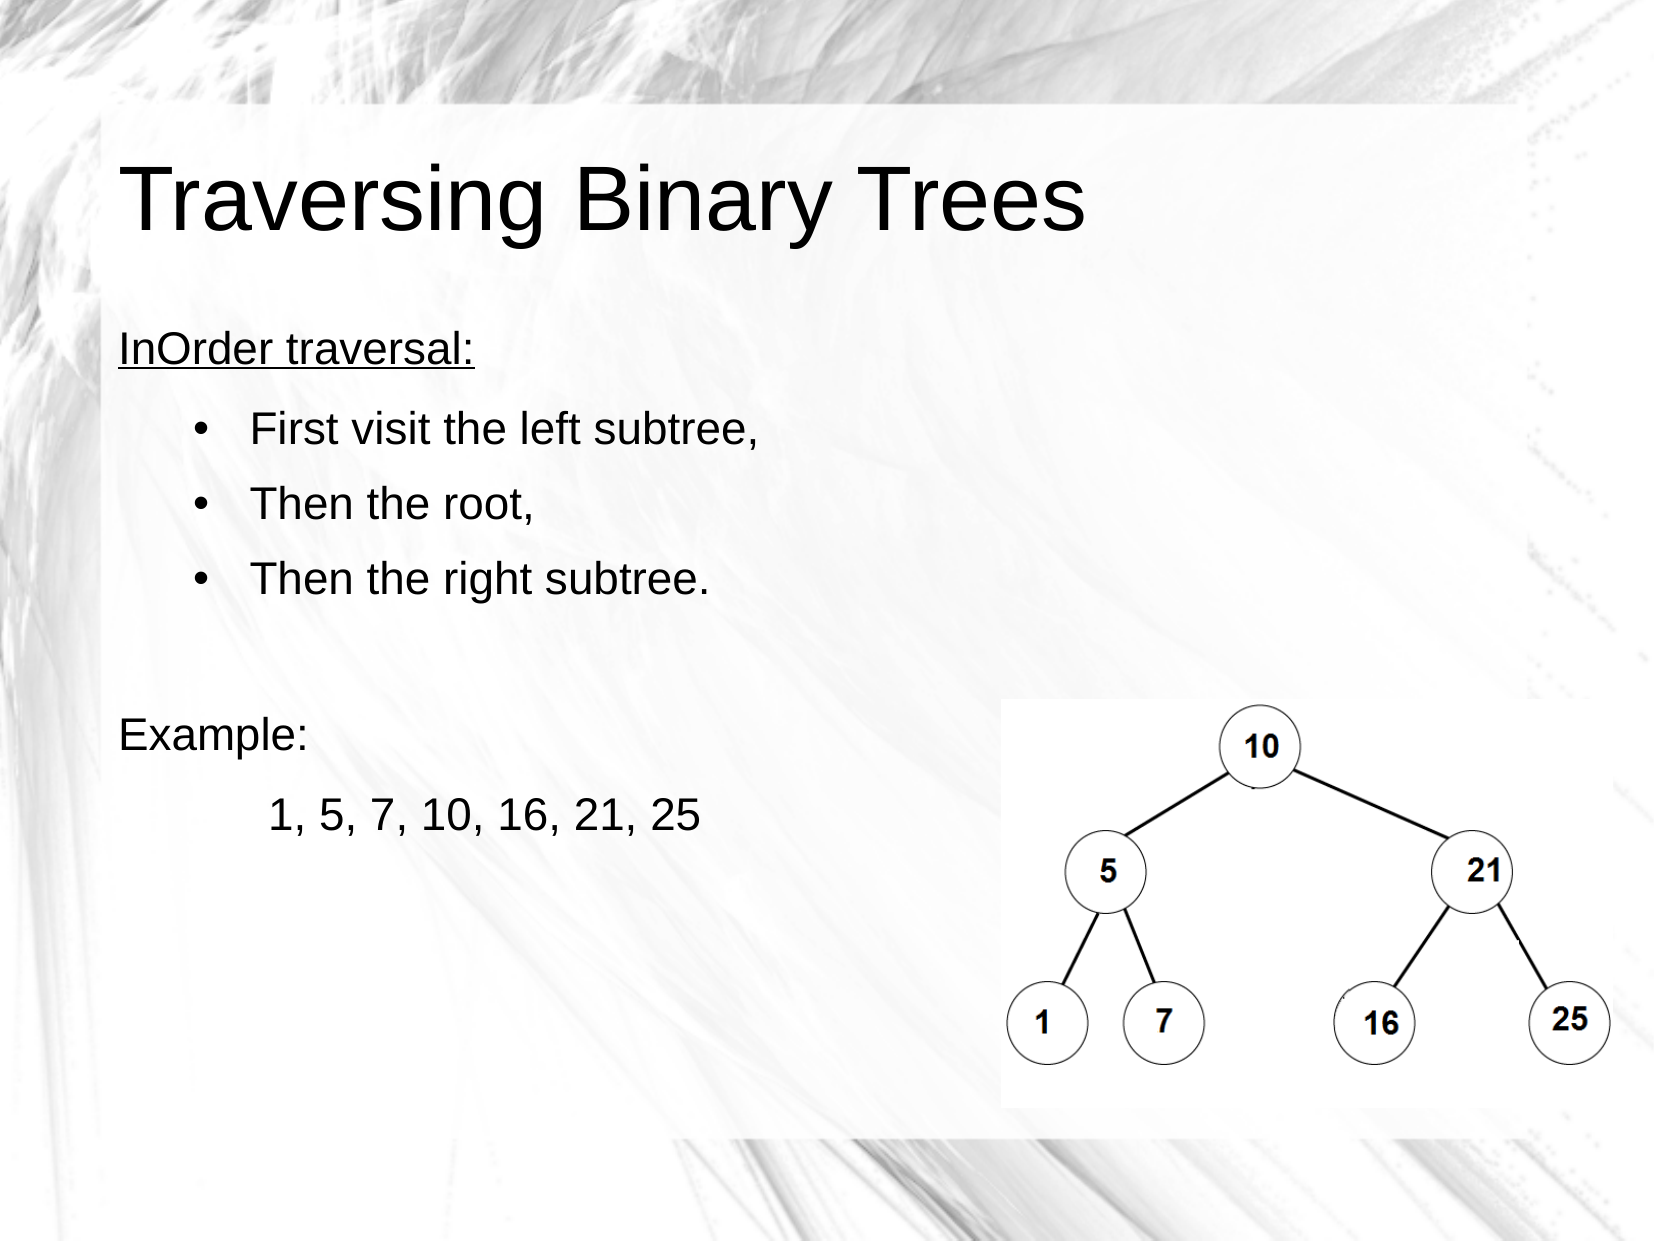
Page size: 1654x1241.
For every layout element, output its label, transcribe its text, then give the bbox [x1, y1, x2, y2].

picture [0, 0, 1654, 1241]
list InOrder traversal: First visit the left subtree, Then the root, Then the right subtree. Example: 1, 5, 7, 10, 16, 21, 25 [118, 319, 1571, 1109]
title Traversing Binary Trees [118, 93, 1506, 299]
